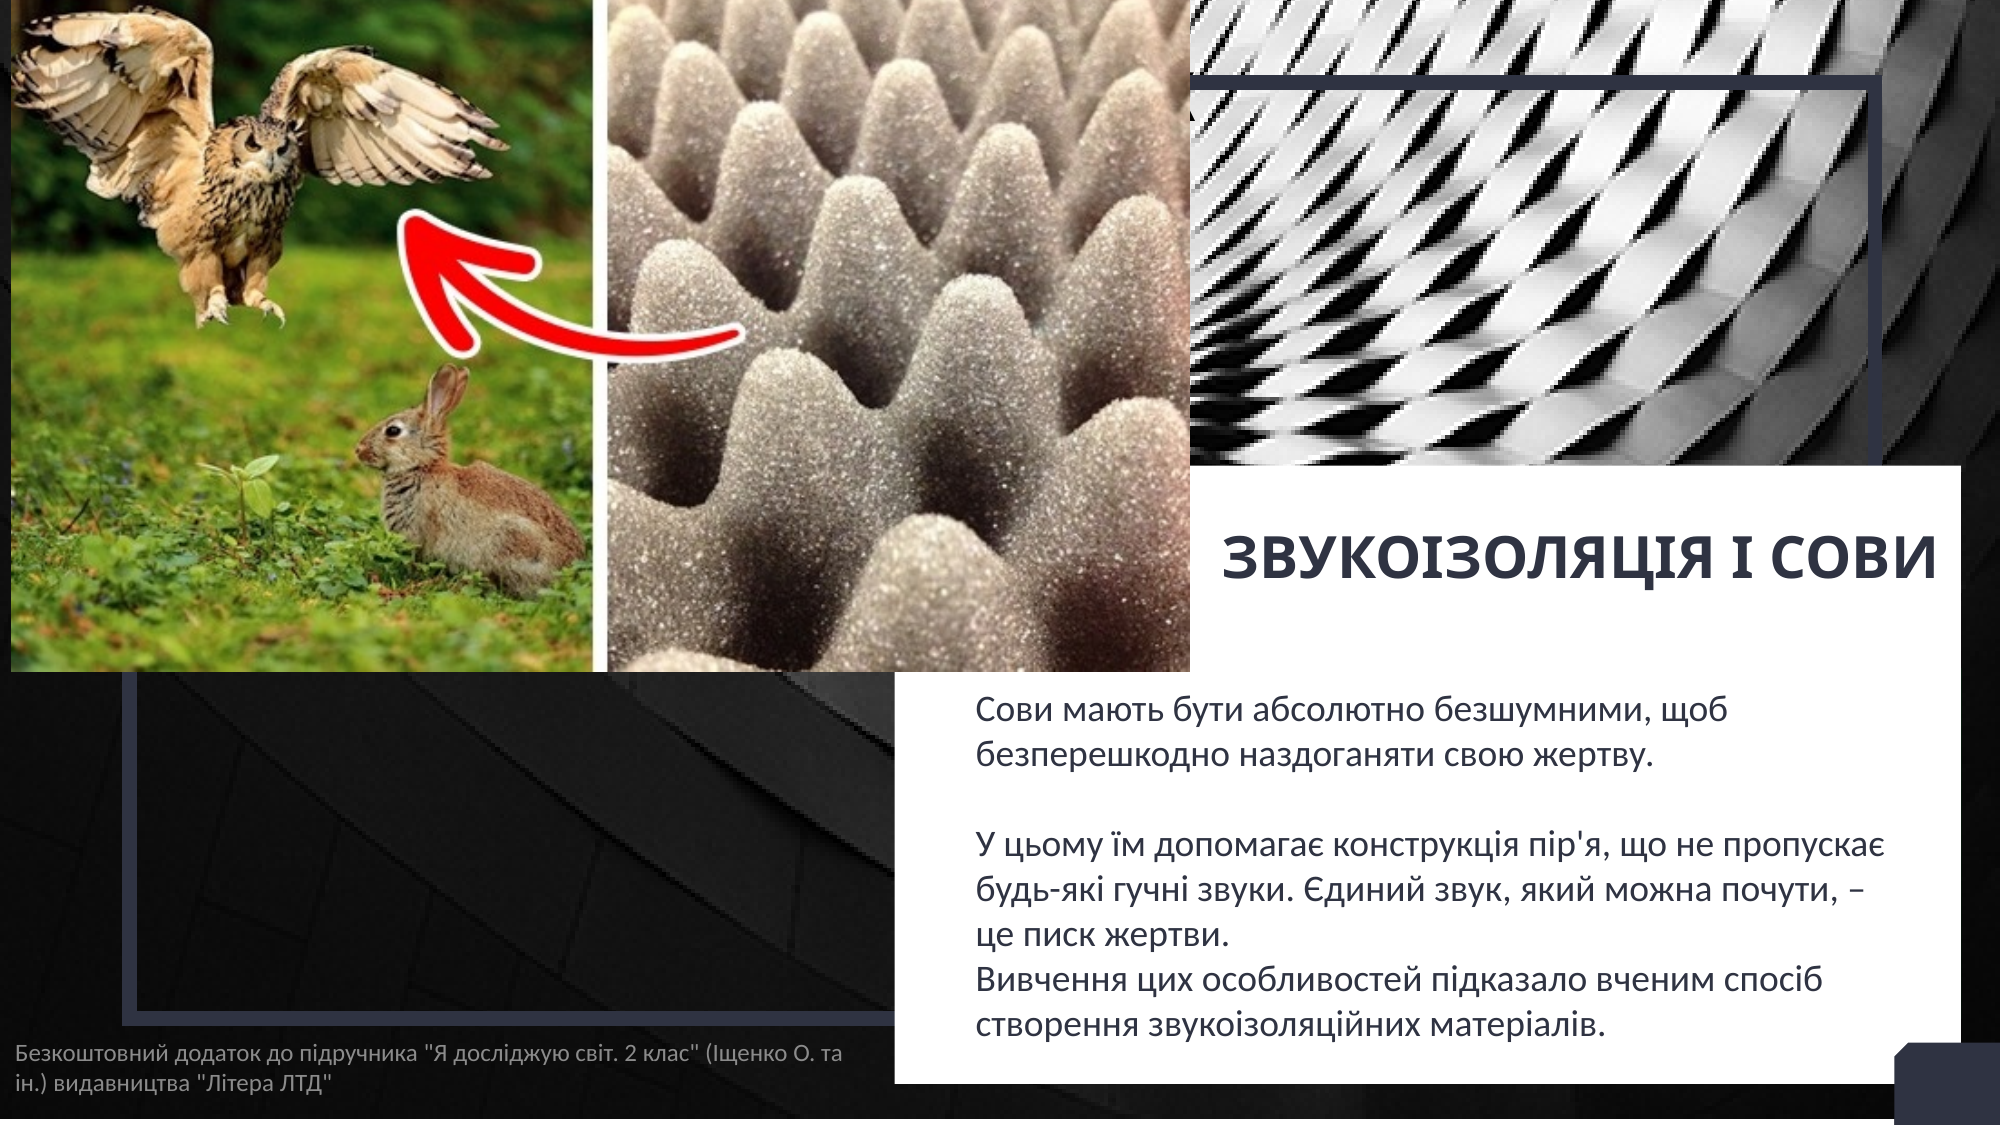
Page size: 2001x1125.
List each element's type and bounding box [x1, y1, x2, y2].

picture [0, 0, 2000, 1119]
text_box [1893, 1119, 2000, 1125]
